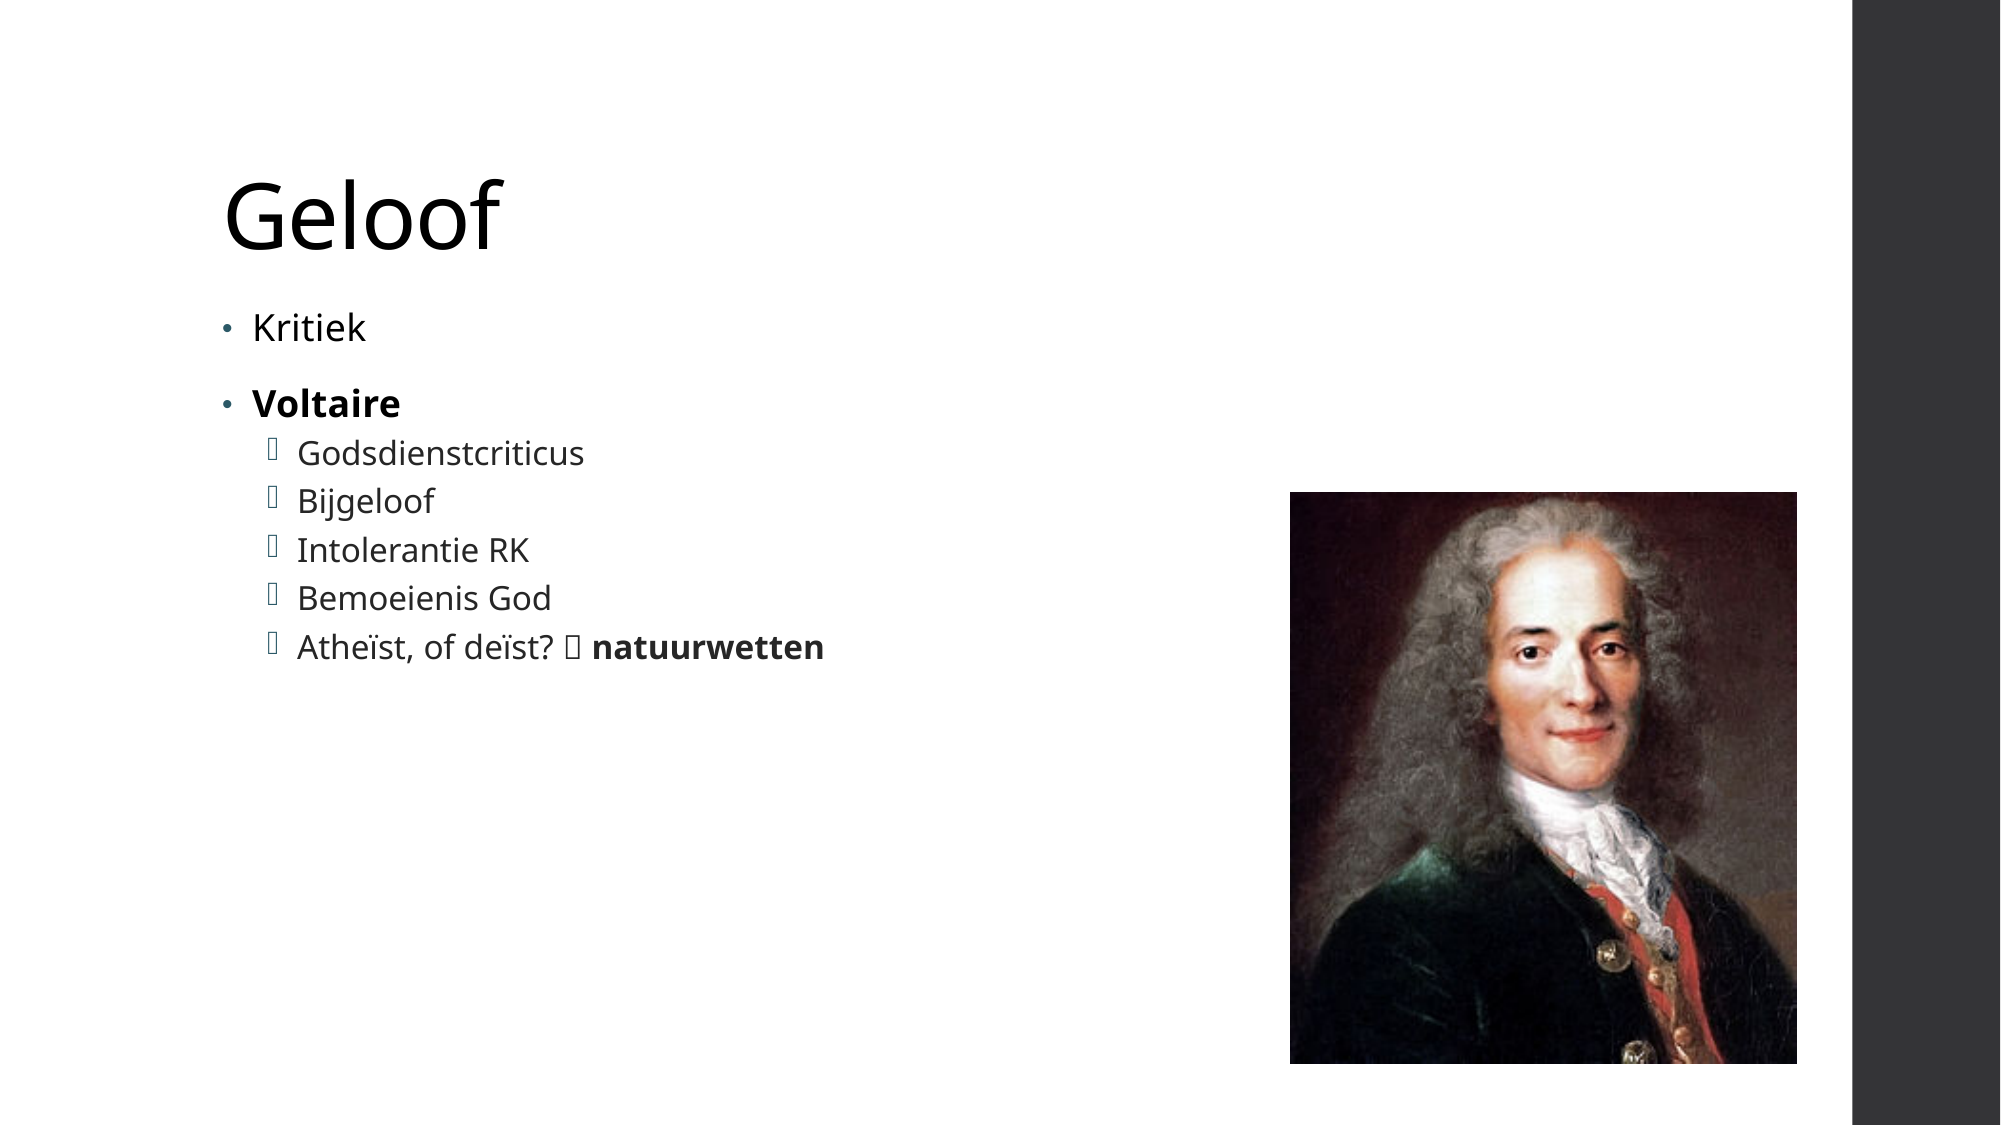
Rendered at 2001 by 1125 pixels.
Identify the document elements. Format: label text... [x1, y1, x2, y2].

title Geloof [206, 60, 1797, 278]
list Kritiek Voltaire Godsdienstcriticus Bijgeloof Intolerantie RK Bemoeienis God Atheïst, of deïst?  natuurwetten [206, 299, 1617, 1014]
picture [1289, 492, 1798, 1065]
